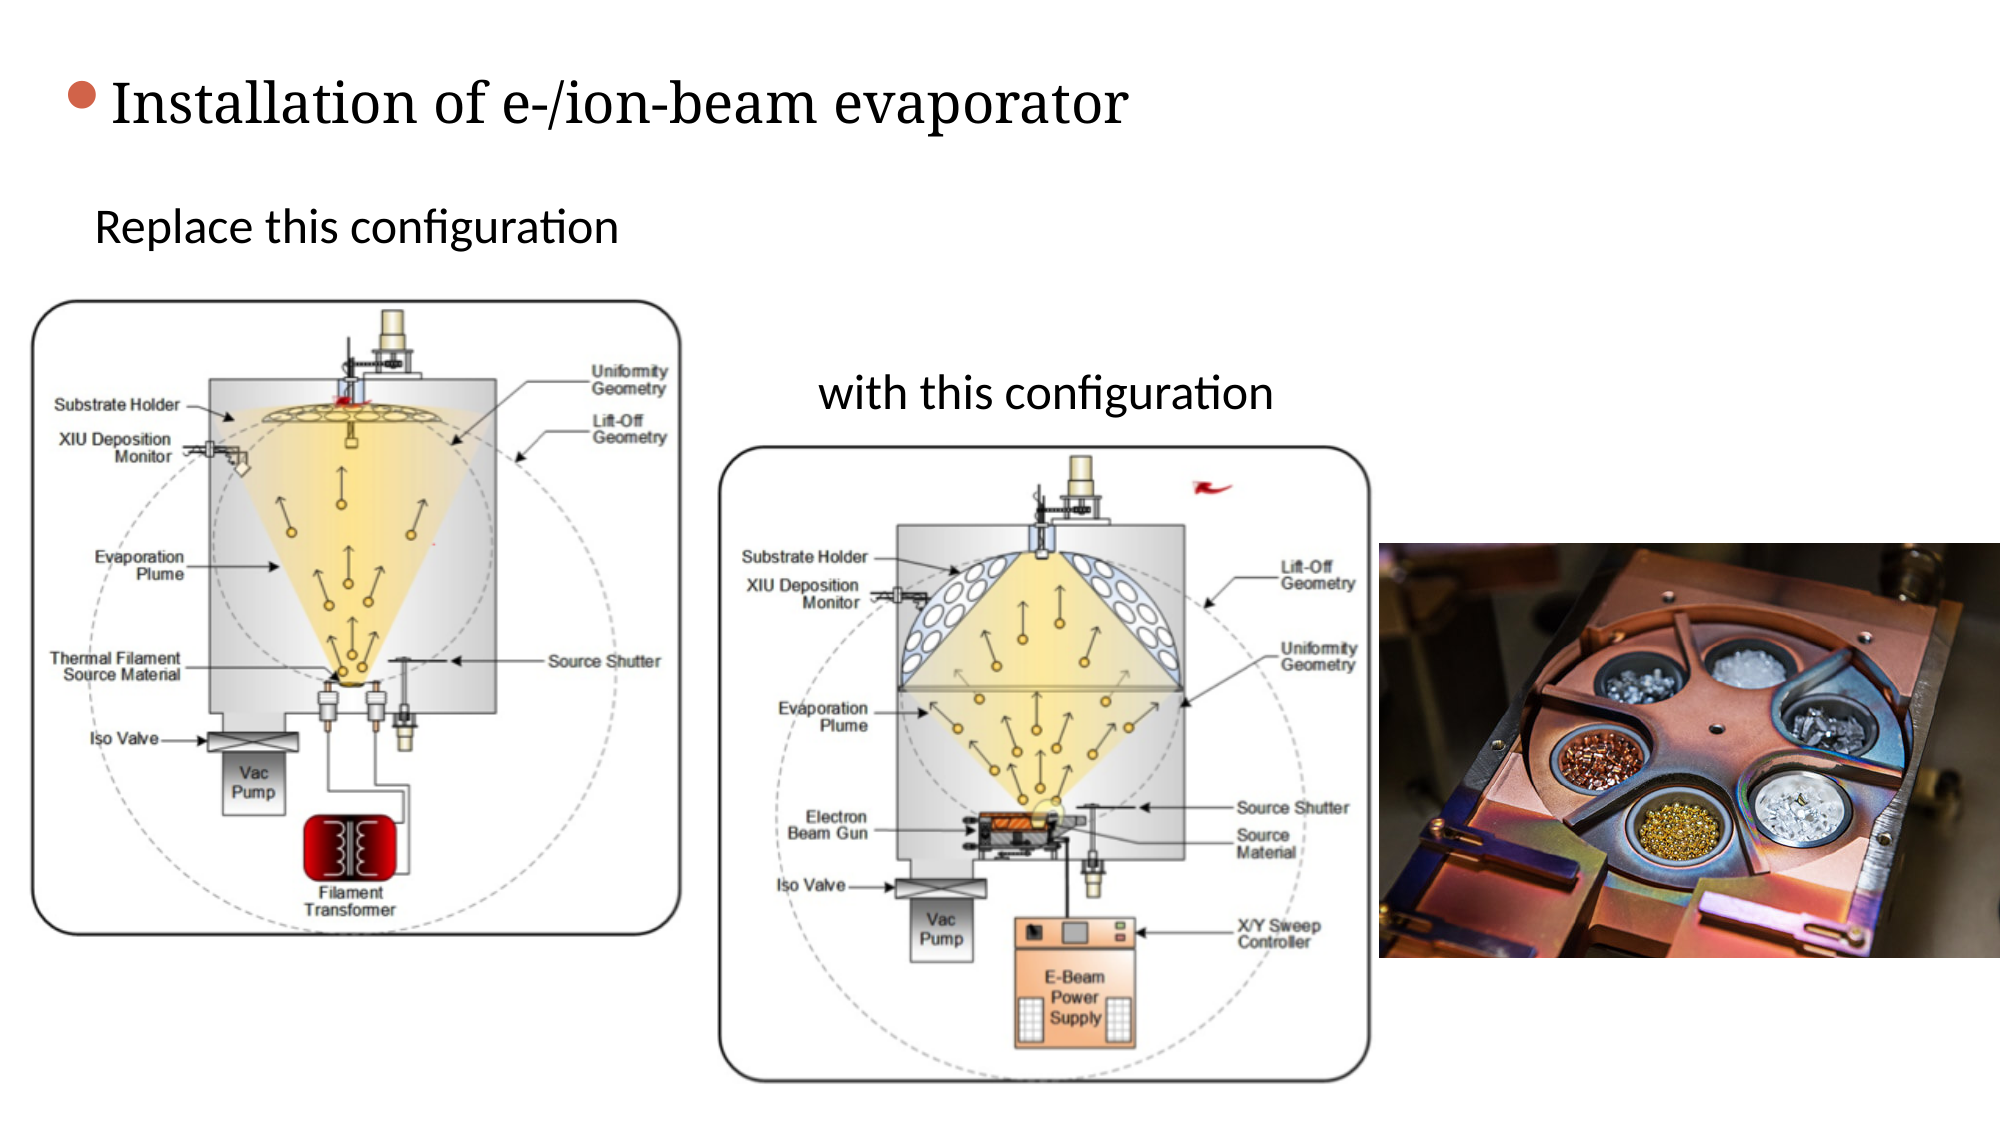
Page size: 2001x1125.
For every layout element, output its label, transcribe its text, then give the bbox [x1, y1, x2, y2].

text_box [716, 352, 2000, 1087]
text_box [27, 186, 687, 940]
text_box Installation of e-/ion-beam evaporator [49, 60, 2000, 1065]
